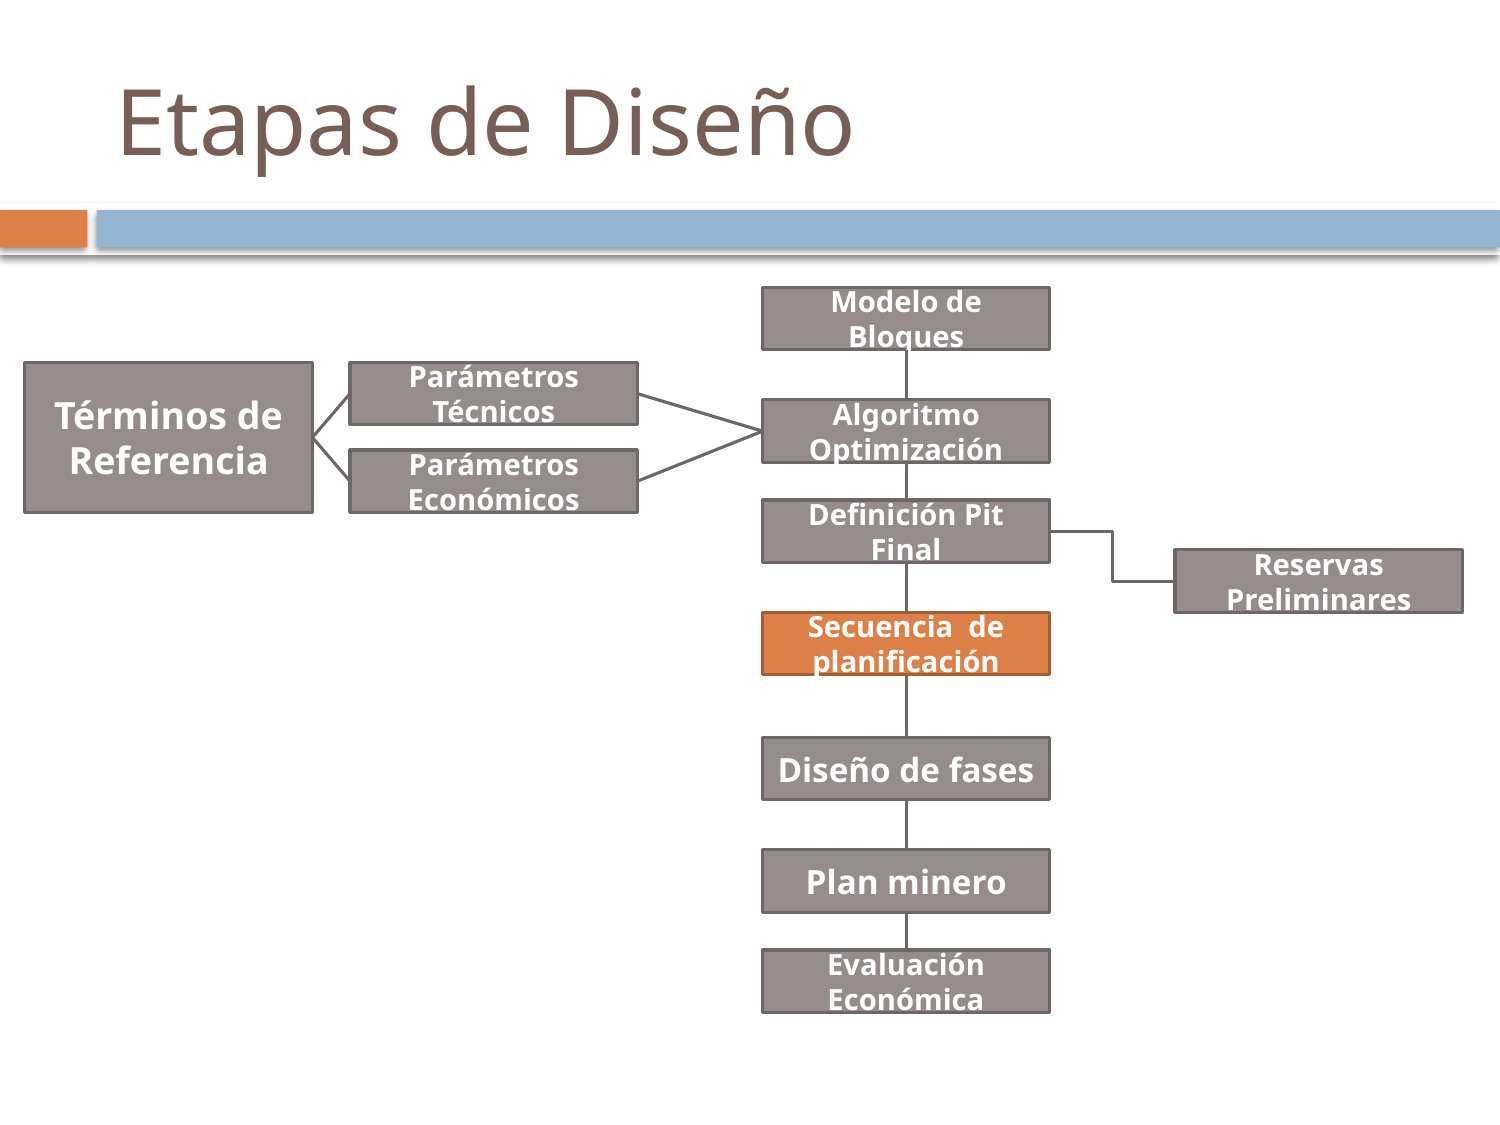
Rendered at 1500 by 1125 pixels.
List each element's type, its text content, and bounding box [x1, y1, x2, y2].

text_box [312, 437, 351, 482]
text_box Diseño de fases [761, 736, 1051, 801]
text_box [312, 393, 351, 437]
text_box Definición Pit Final [761, 498, 1051, 564]
text_box Modelo de Bloques [761, 286, 1051, 351]
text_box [637, 393, 763, 430]
text_box Algoritmo Optimización [765, 398, 1051, 464]
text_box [1049, 530, 1176, 582]
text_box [637, 430, 763, 482]
title Etapas de Diseño [100, 37, 1438, 200]
text_box Términos de Referencia [23, 361, 314, 514]
text_box Parámetros Económicos [348, 448, 639, 514]
text_box Plan minero [761, 848, 1051, 914]
text_box Reservas Preliminares [1173, 548, 1464, 614]
text_box Secuencia de planificación [761, 611, 1051, 676]
text_box Parámetros Técnicos [348, 361, 639, 426]
text_box Evaluación Económica [761, 948, 1051, 1014]
